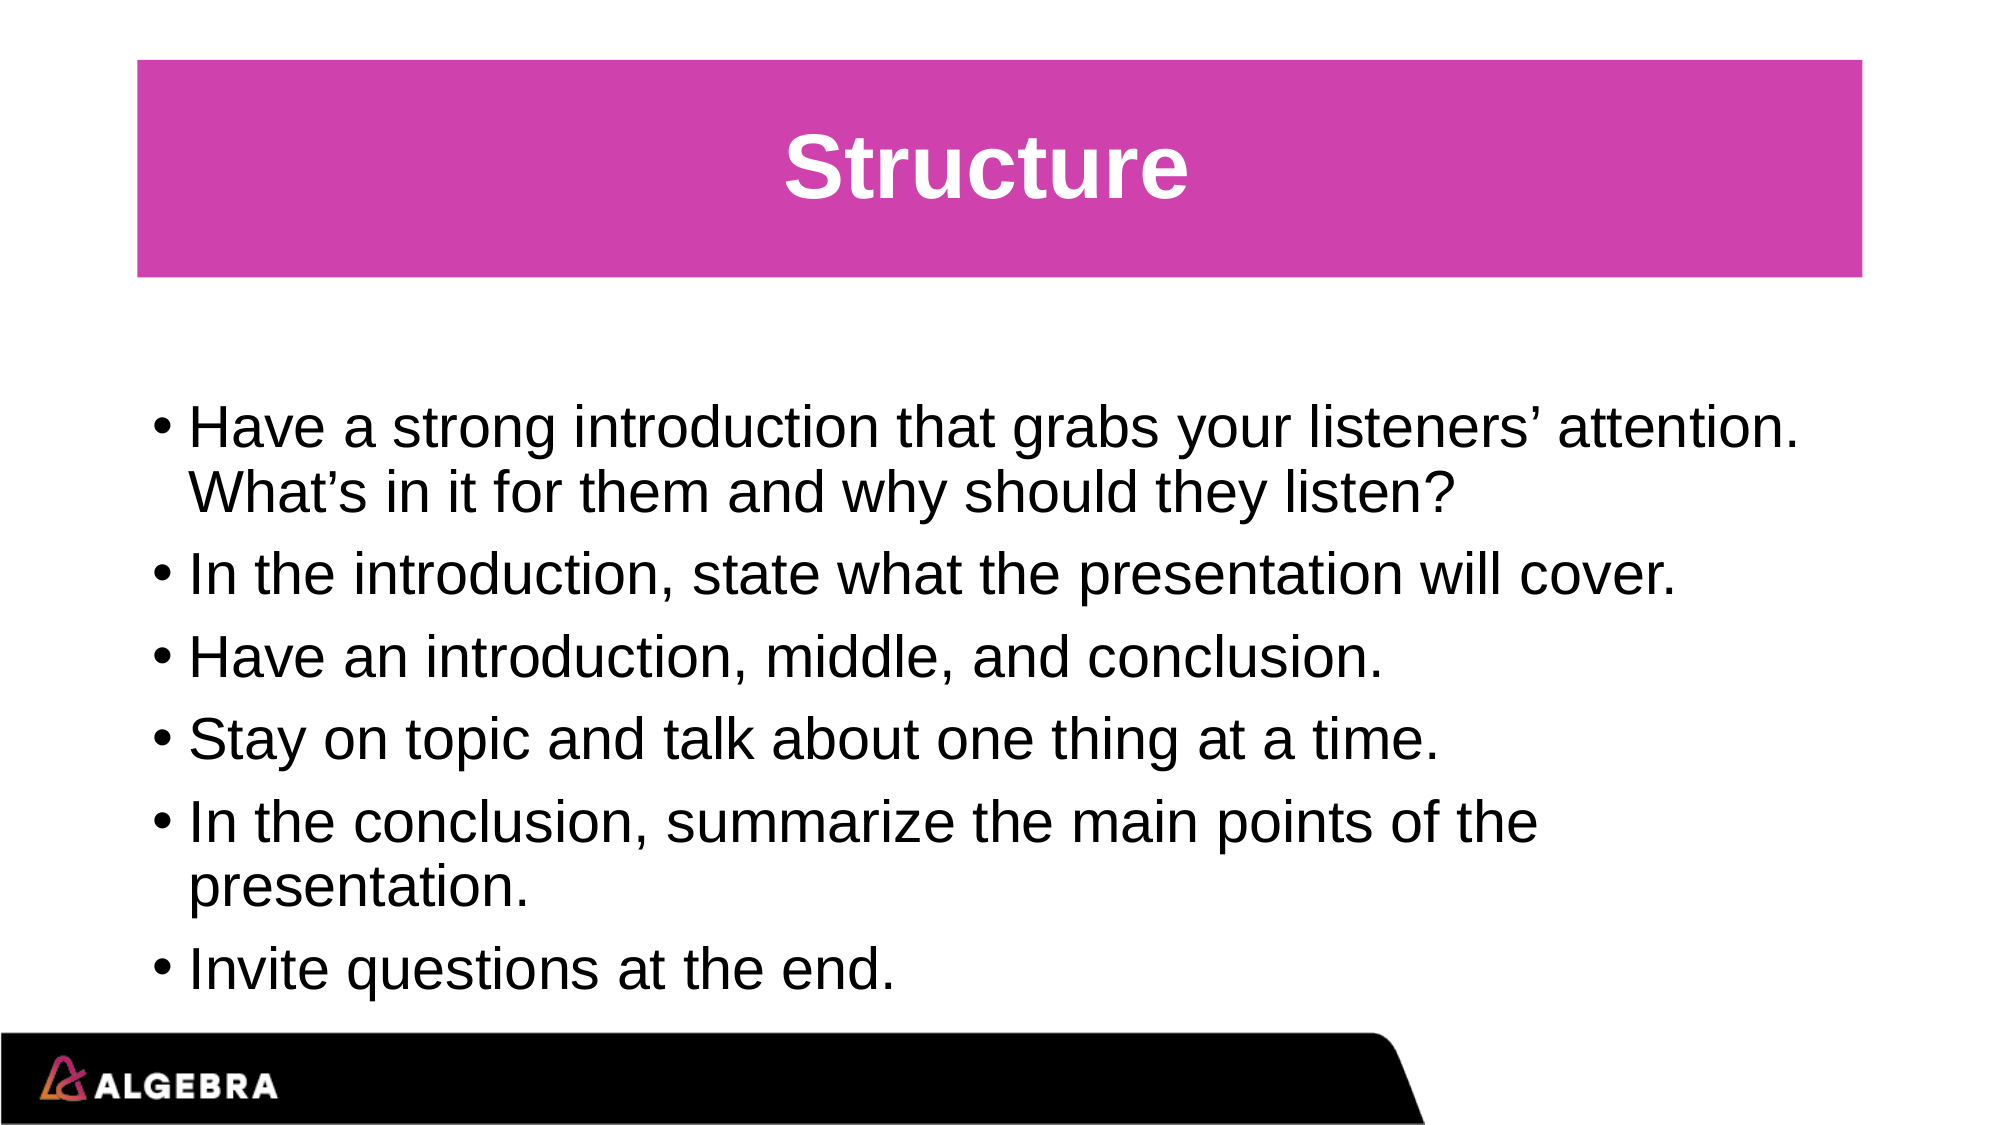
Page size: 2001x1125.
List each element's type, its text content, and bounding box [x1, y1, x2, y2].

picture [0, 1032, 1425, 1125]
list Have a strong introduction that grabs your listeners’ attention. What’s in it for them and why should they listen? In the introduction, state what the presentation will cover. Have an introduction, middle, and conclusion. Stay on topic and talk about one thing at a time. In the conclusion, summarize the main points of the presentation. Invite questions at the end. [137, 299, 1863, 1014]
title Structure [137, 59, 1863, 278]
